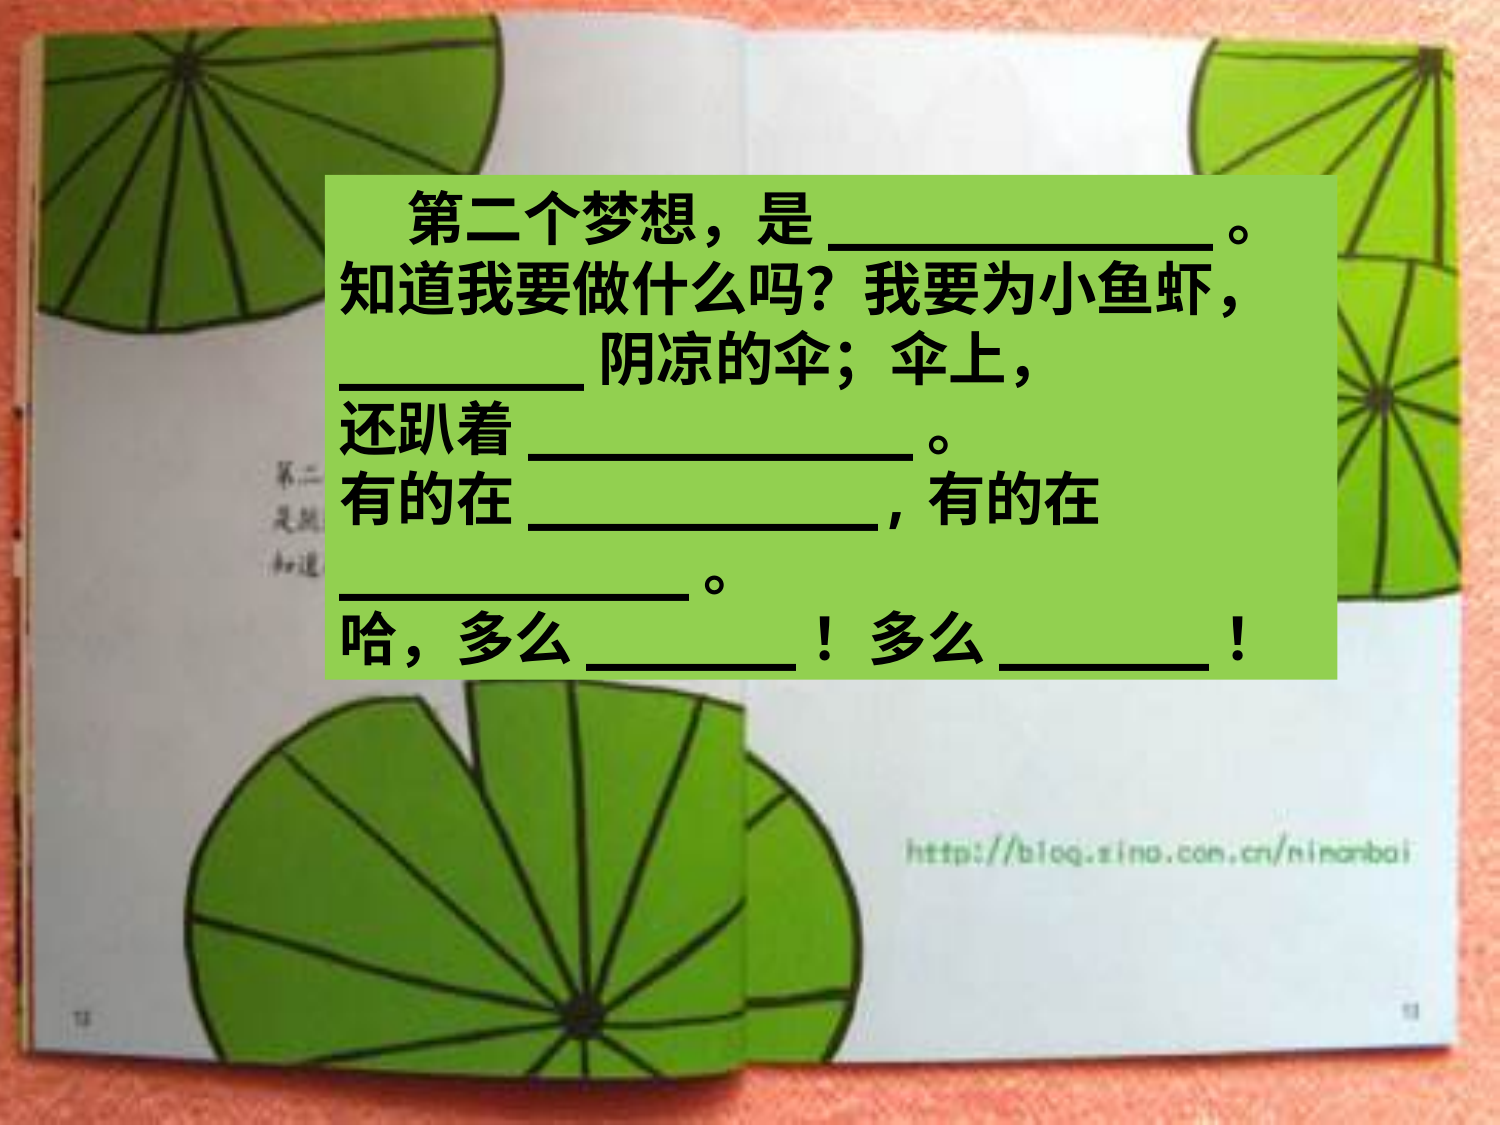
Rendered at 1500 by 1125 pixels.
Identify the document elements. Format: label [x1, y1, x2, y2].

list [0, 0, 1500, 1125]
